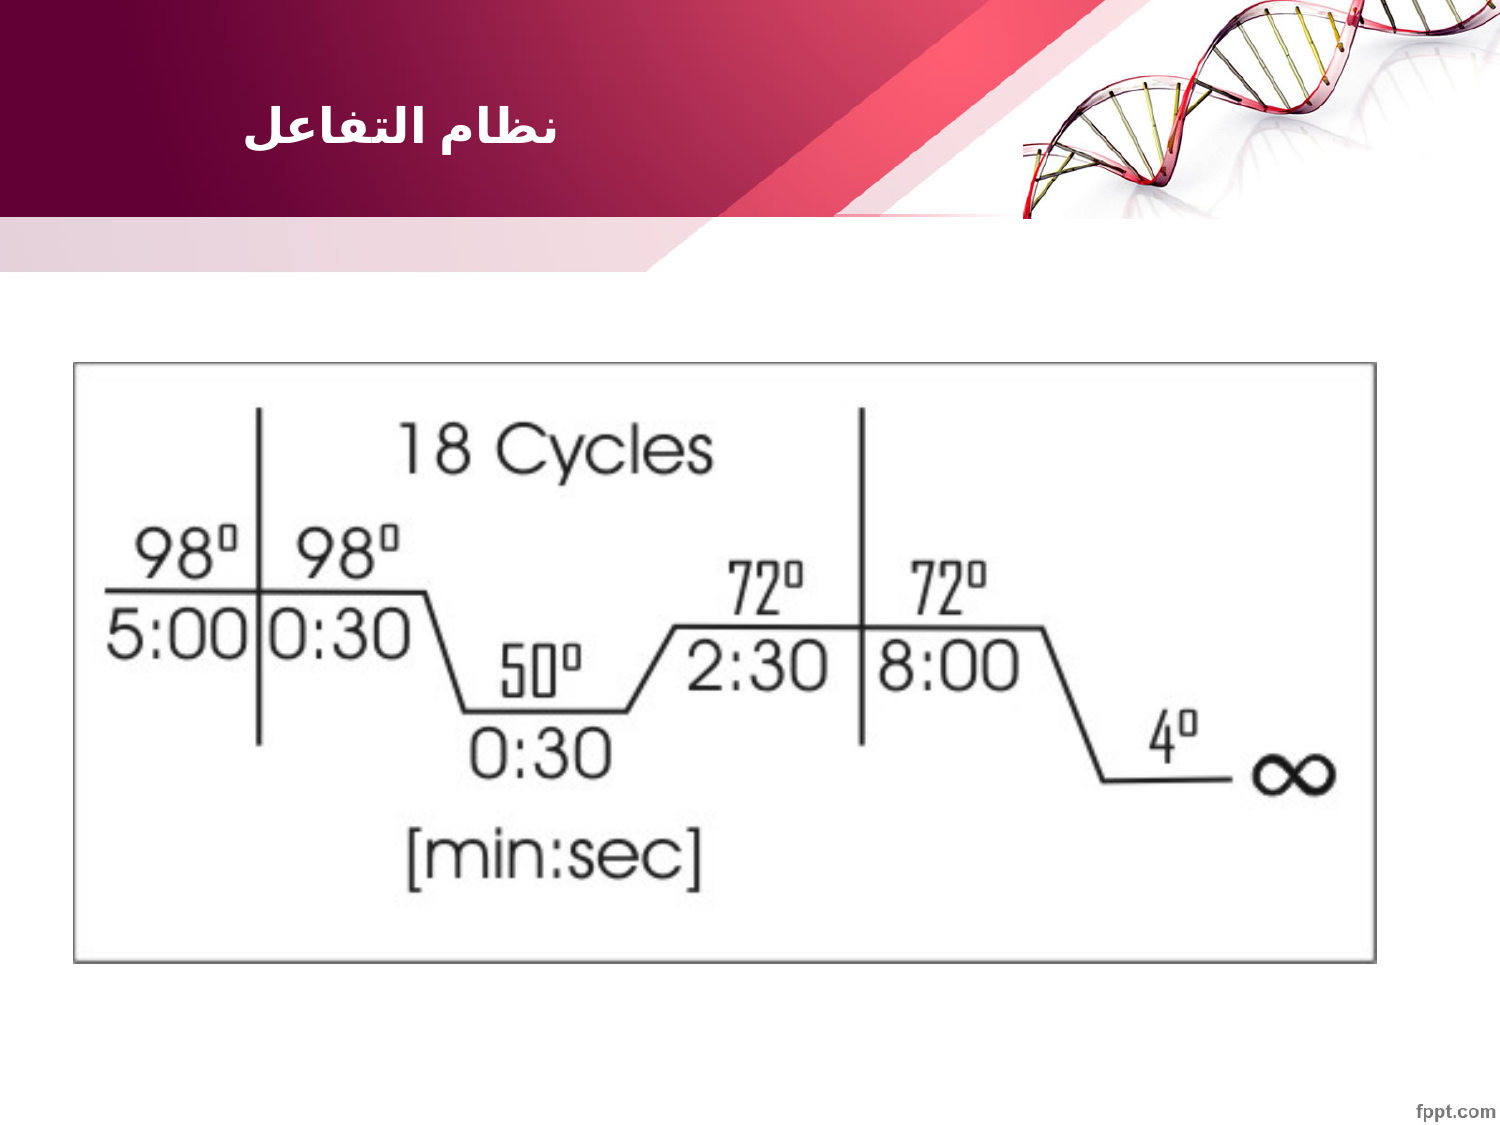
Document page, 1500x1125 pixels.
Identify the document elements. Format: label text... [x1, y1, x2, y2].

title نظام التفاعل [73, 86, 575, 162]
picture [0, 0, 1500, 1125]
